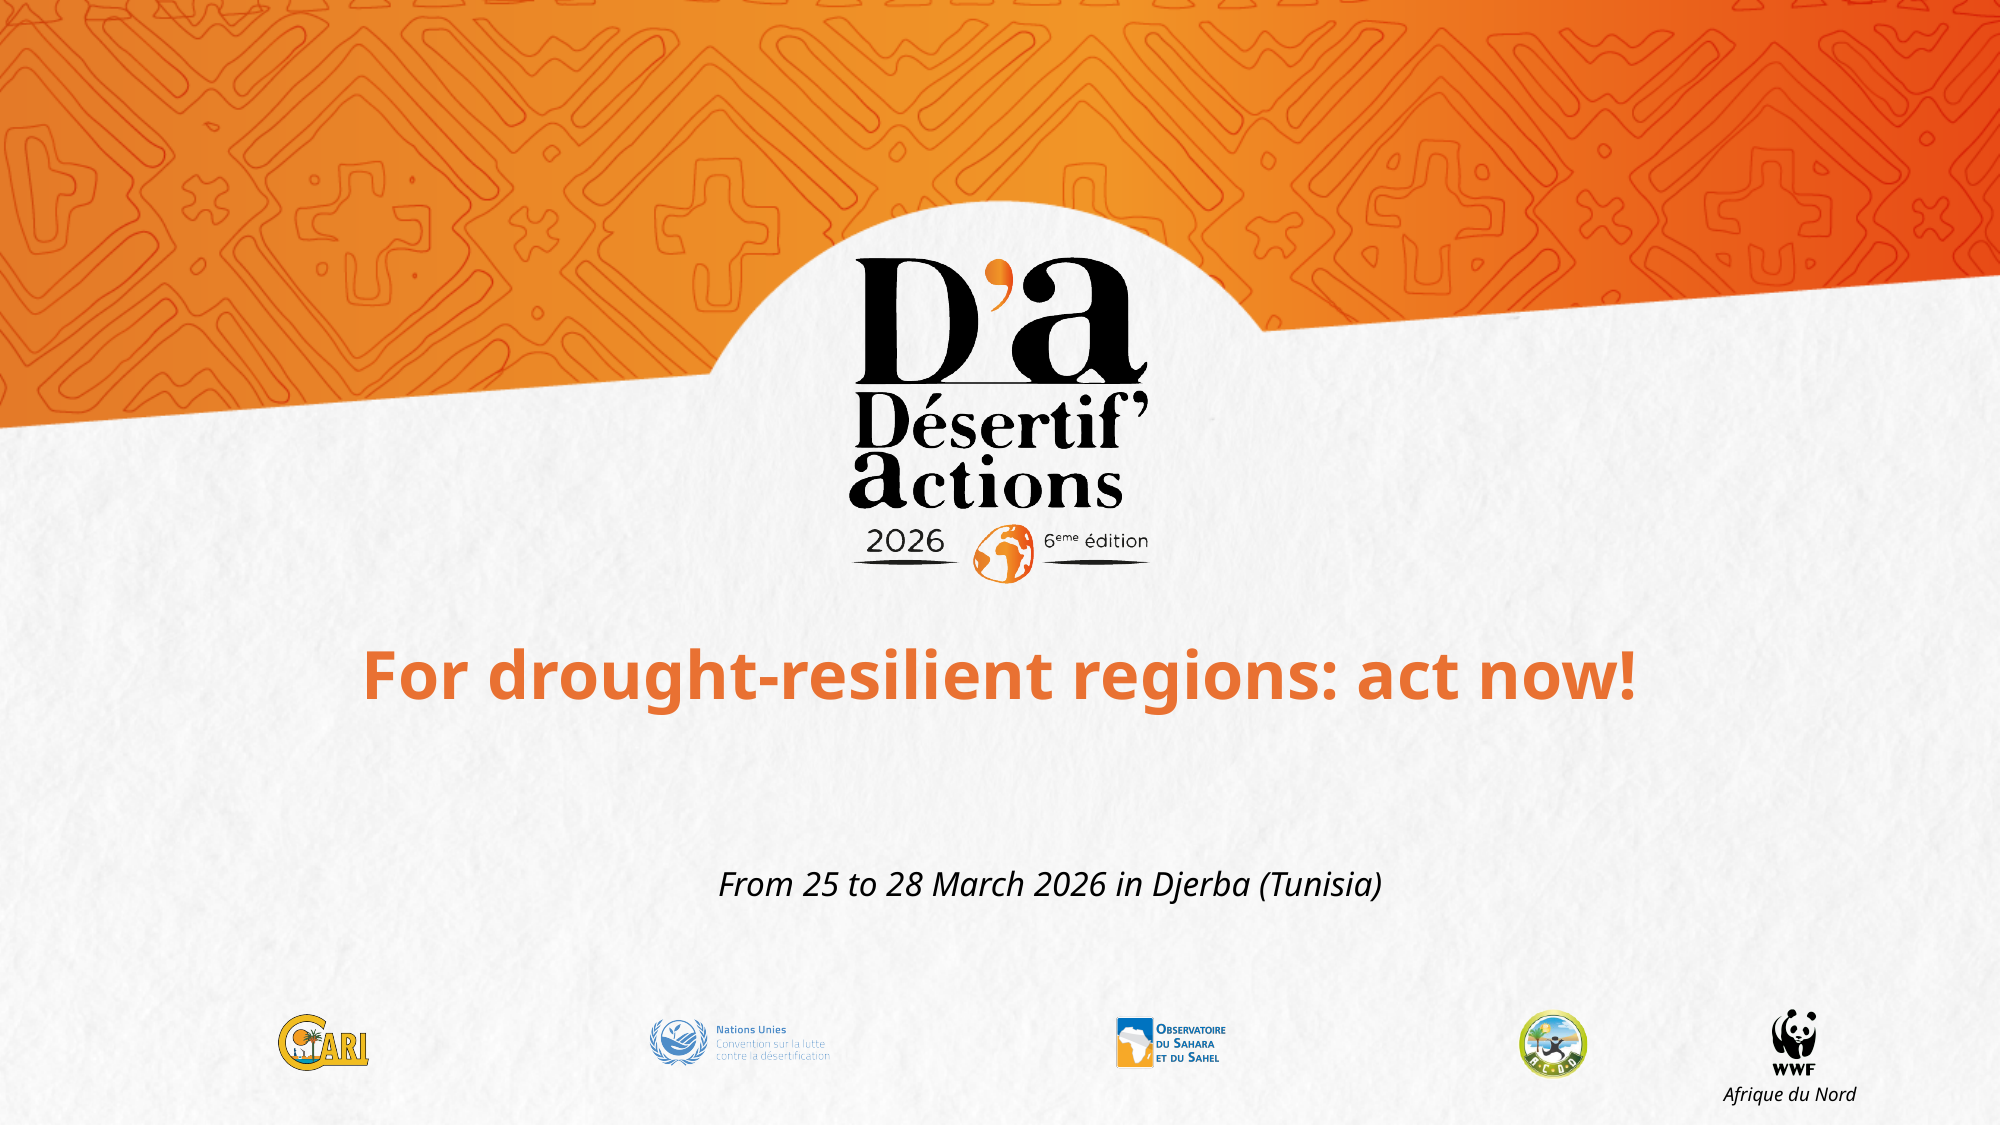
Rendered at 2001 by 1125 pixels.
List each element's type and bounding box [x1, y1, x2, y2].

text_box [277, 1009, 1228, 1076]
picture [0, 0, 2000, 1125]
